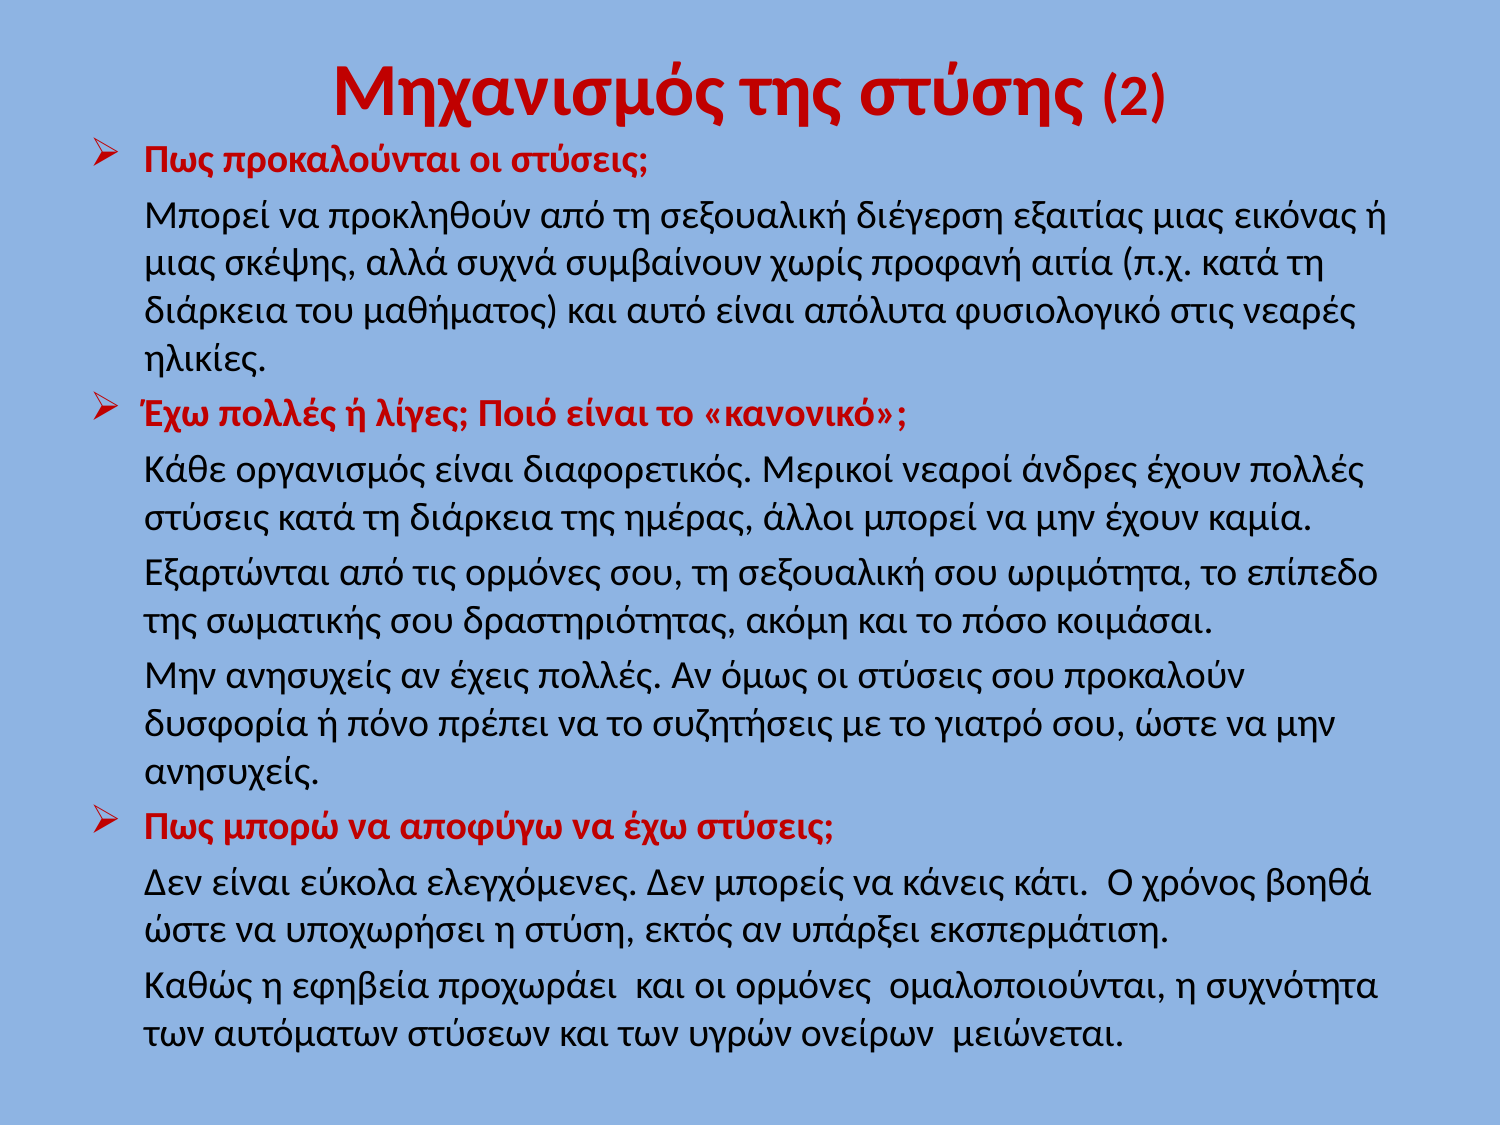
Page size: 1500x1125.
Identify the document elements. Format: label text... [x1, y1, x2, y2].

title Μηχανισμός της στύσης (2) [75, 45, 1425, 125]
list Πως προκαλούνται οι στύσεις; Μπορεί να προκληθούν από τη σεξουαλική διέγερση εξαιτίας μιας εικόνας ή μιας σκέψης, αλλά συχνά συμβαίνουν χωρίς προφανή αιτία (π.χ. κατά τη διάρκεια του μαθήματος) και αυτό είναι απόλυτα φυσιολογικό στις νεαρές ηλικίες. Έχω πολλές ή λίγες; Ποιό είναι το «κανονικό»; Κάθε οργανισμός είναι διαφορετικός. Μερικοί νεαροί άνδρες έχουν πολλές στύσεις κατά τη διάρκεια της ημέρας, άλλοι μπορεί να μην έχουν καμία. Εξαρτώνται από τις ορμόνες σου, τη σεξουαλική σου ωριμότητα, το επίπεδο της σωματικής σου δραστηριότητας, ακόμη και το πόσο κοιμάσαι. Μην ανησυχείς αν έχεις πολλές. Αν όμως οι στύσεις σου προκαλούν δυσφορία ή πόνο πρέπει να το συζητήσεις με το γιατρό σου, ώστε να μην ανησυχείς. Πως μπορώ να αποφύγω να έχω στύσεις; Δεν είναι εύκολα ελεγχόμενες. Δεν μπορείς να κάνεις κάτι. Ο χρόνος βοηθά ώστε να υποχωρήσει η στύση, εκτός αν υπάρξει εκσπερμάτιση. Καθώς η εφηβεία προχωράει και οι ορμόνες ομαλοποιούνται, η συχνότητα των αυτόματων στύσεων και των υγρών ονείρων μειώνεται. [75, 125, 1425, 1071]
